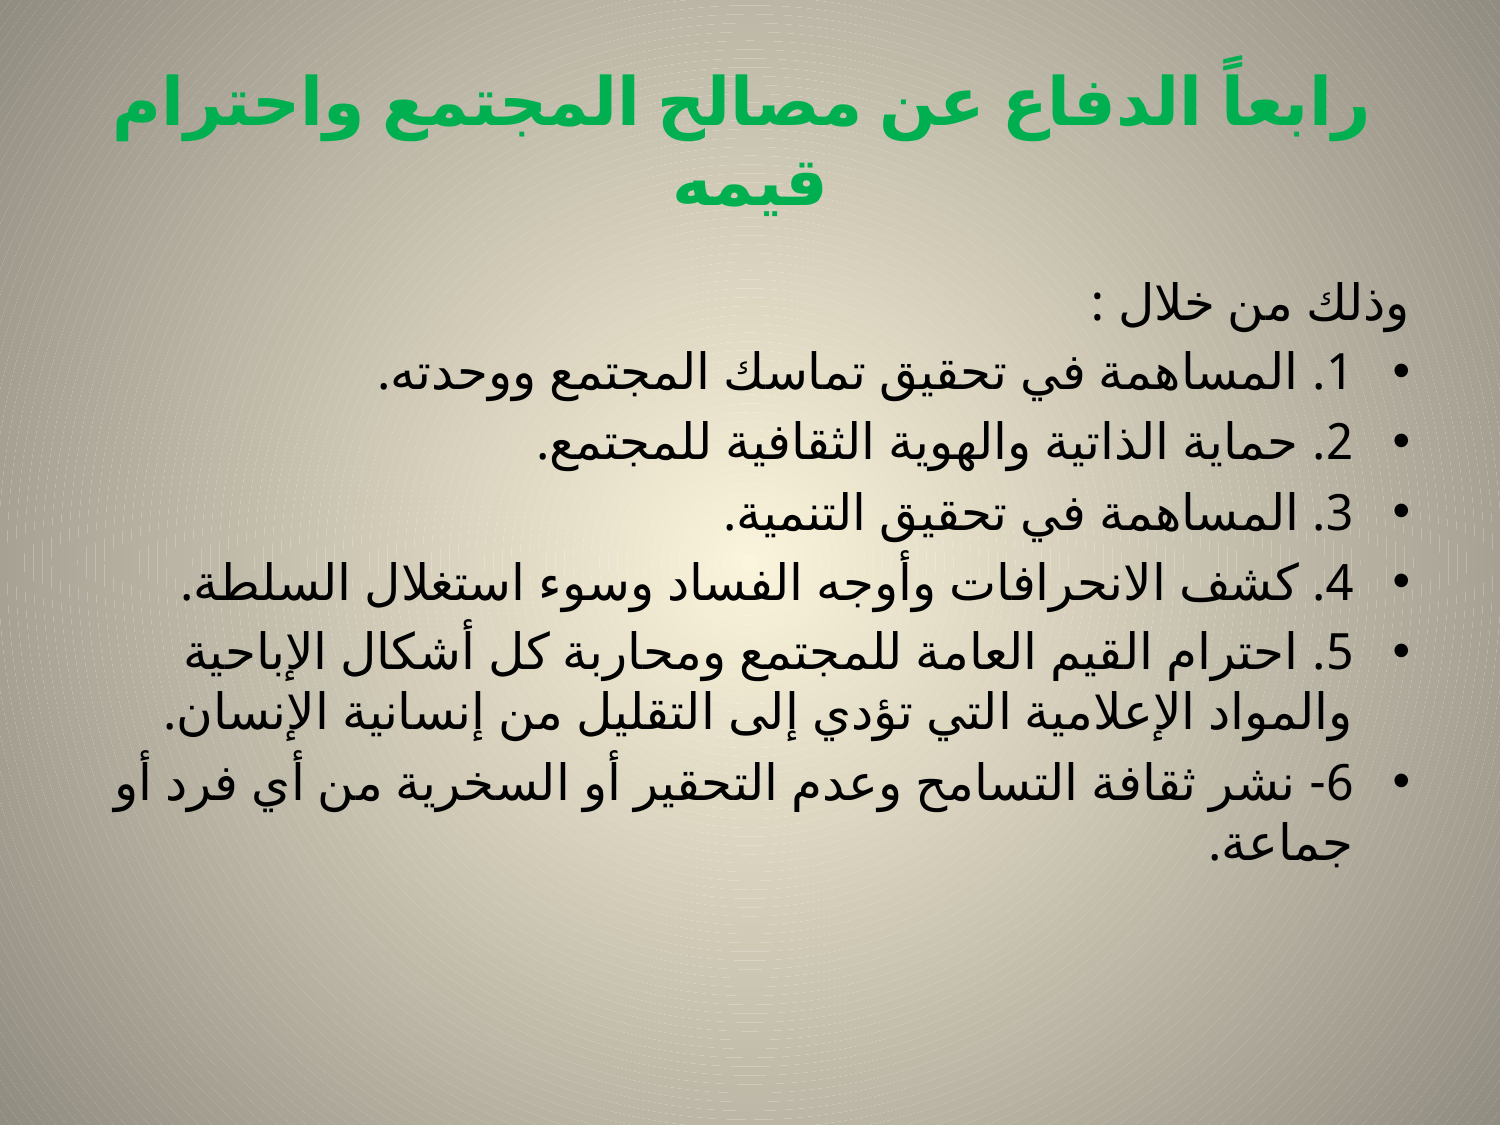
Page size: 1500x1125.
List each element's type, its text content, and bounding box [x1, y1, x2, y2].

list وذلك من خلال : 1. المساهمة في تحقيق تماسك المجتمع ووحدته. 2. حماية الذاتية والهوية الثقافية للمجتمع. 3. المساهمة في تحقيق التنمية. 4. كشف الانحرافات وأوجه الفساد وسوء استغلال السلطة. 5. احترام القيم العامة للمجتمع ومحاربة كل أشكال الإباحية والمواد الإعلامية التي تؤدي إلى التقليل من إنسانية الإنسان. 6- نشر ثقافة التسامح وعدم التحقير أو السخرية من أي فرد أو جماعة. [75, 262, 1425, 1005]
title رابعاً الدفاع عن مصالح المجتمع واحترام قيمه [75, 45, 1425, 233]
